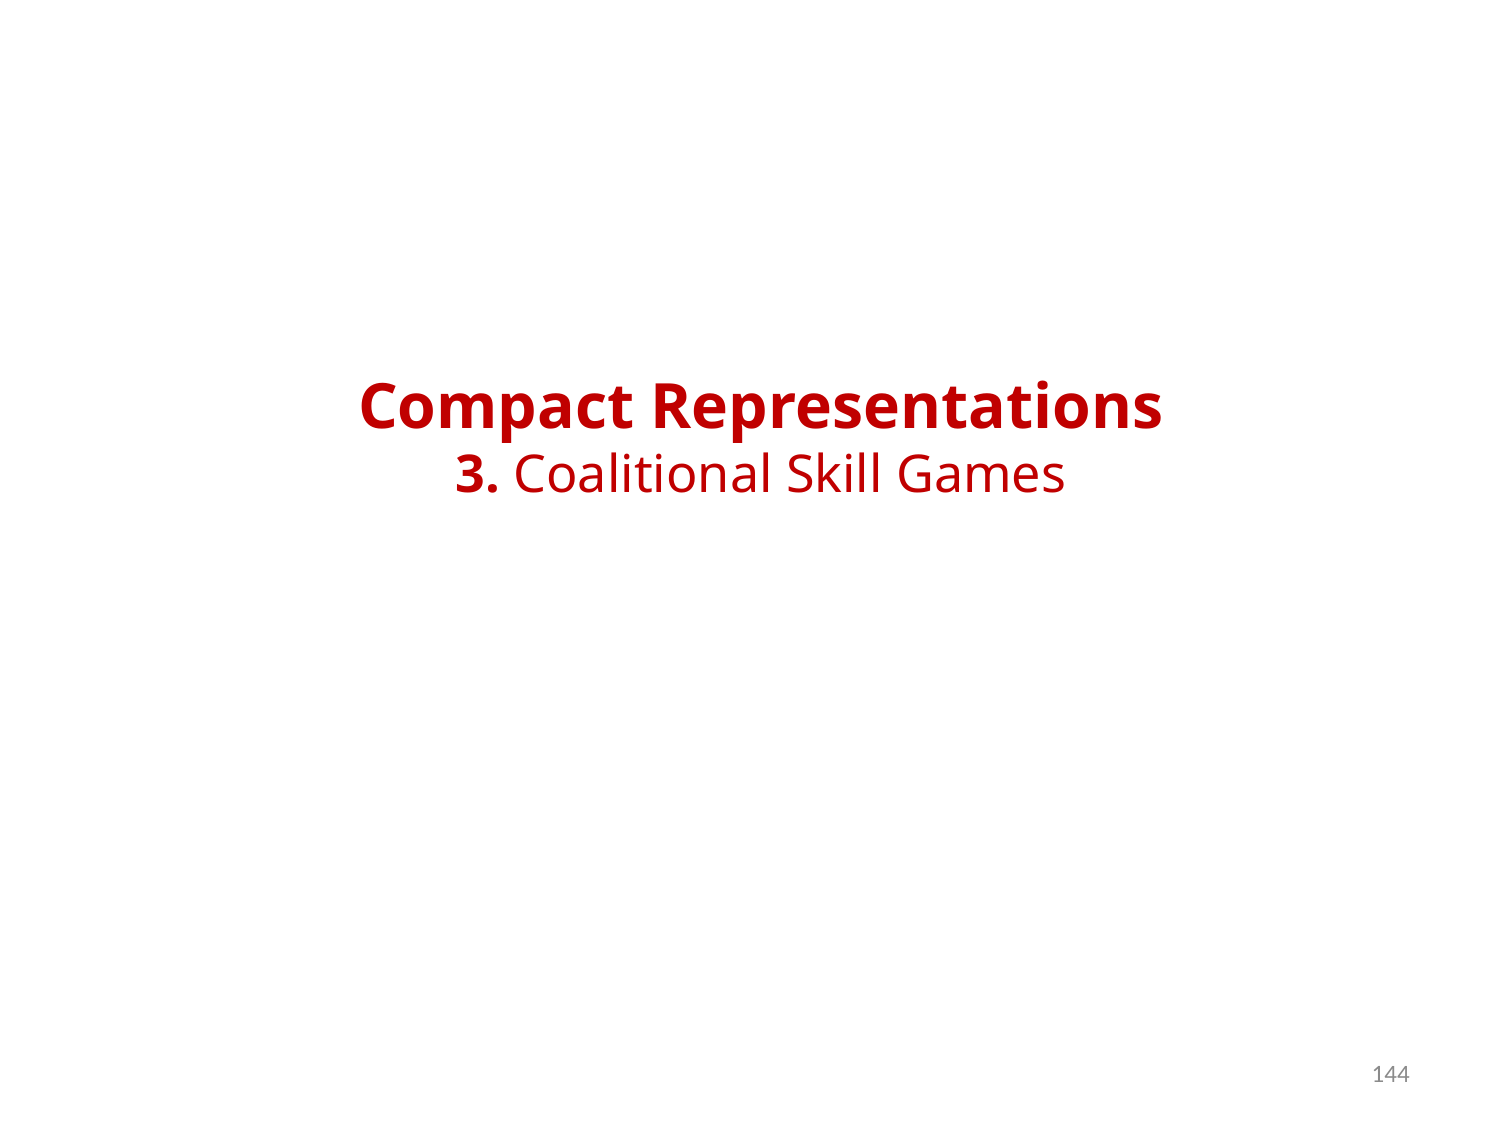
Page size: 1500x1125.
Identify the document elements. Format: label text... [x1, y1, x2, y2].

text_box Compact Representations 3. Coalitional Skill Games [122, 358, 1400, 511]
slide_number 144 [1074, 1042, 1425, 1103]
